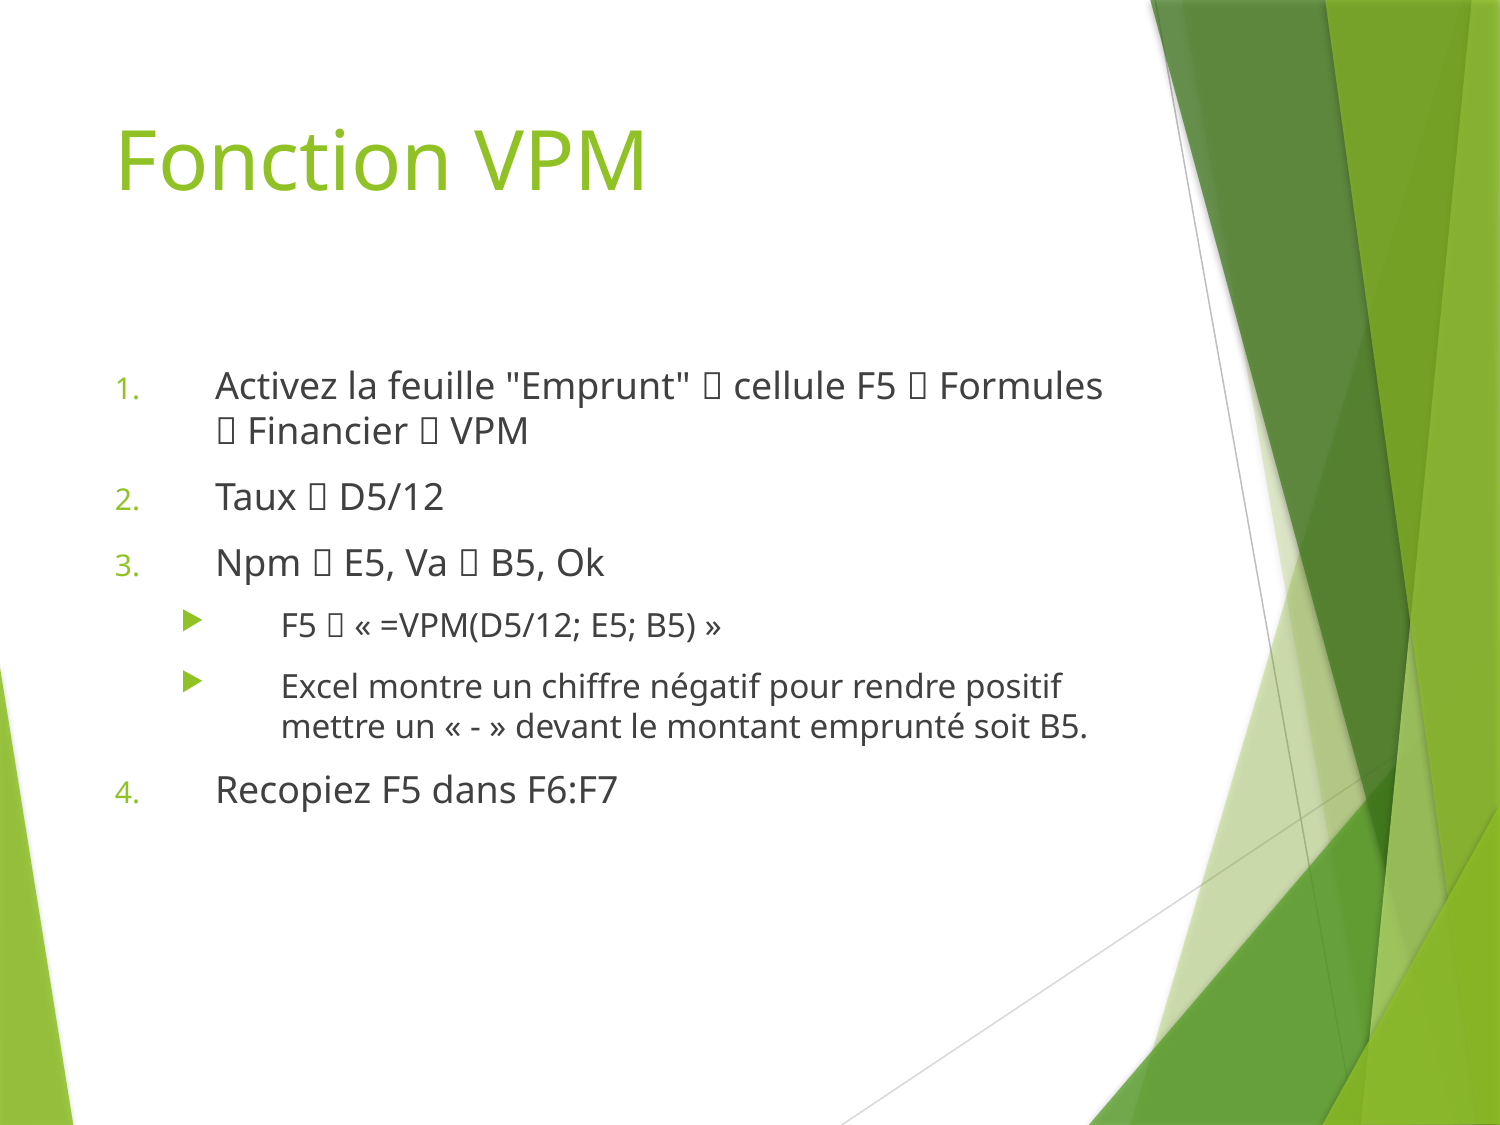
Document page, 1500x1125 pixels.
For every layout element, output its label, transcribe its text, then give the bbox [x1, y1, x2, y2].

title Fonction VPM [99, 99, 1142, 317]
list Activez la feuille "Emprunt"  cellule F5  Formules  Financier  VPM Taux  D5/12 Npm  E5, Va  B5, Ok F5  « =VPM(D5/12; E5; B5) » Excel montre un chiffre négatif pour rendre positif mettre un « - » devant le montant emprunté soit B5. Recopiez F5 dans F6:F7 [99, 354, 1142, 992]
